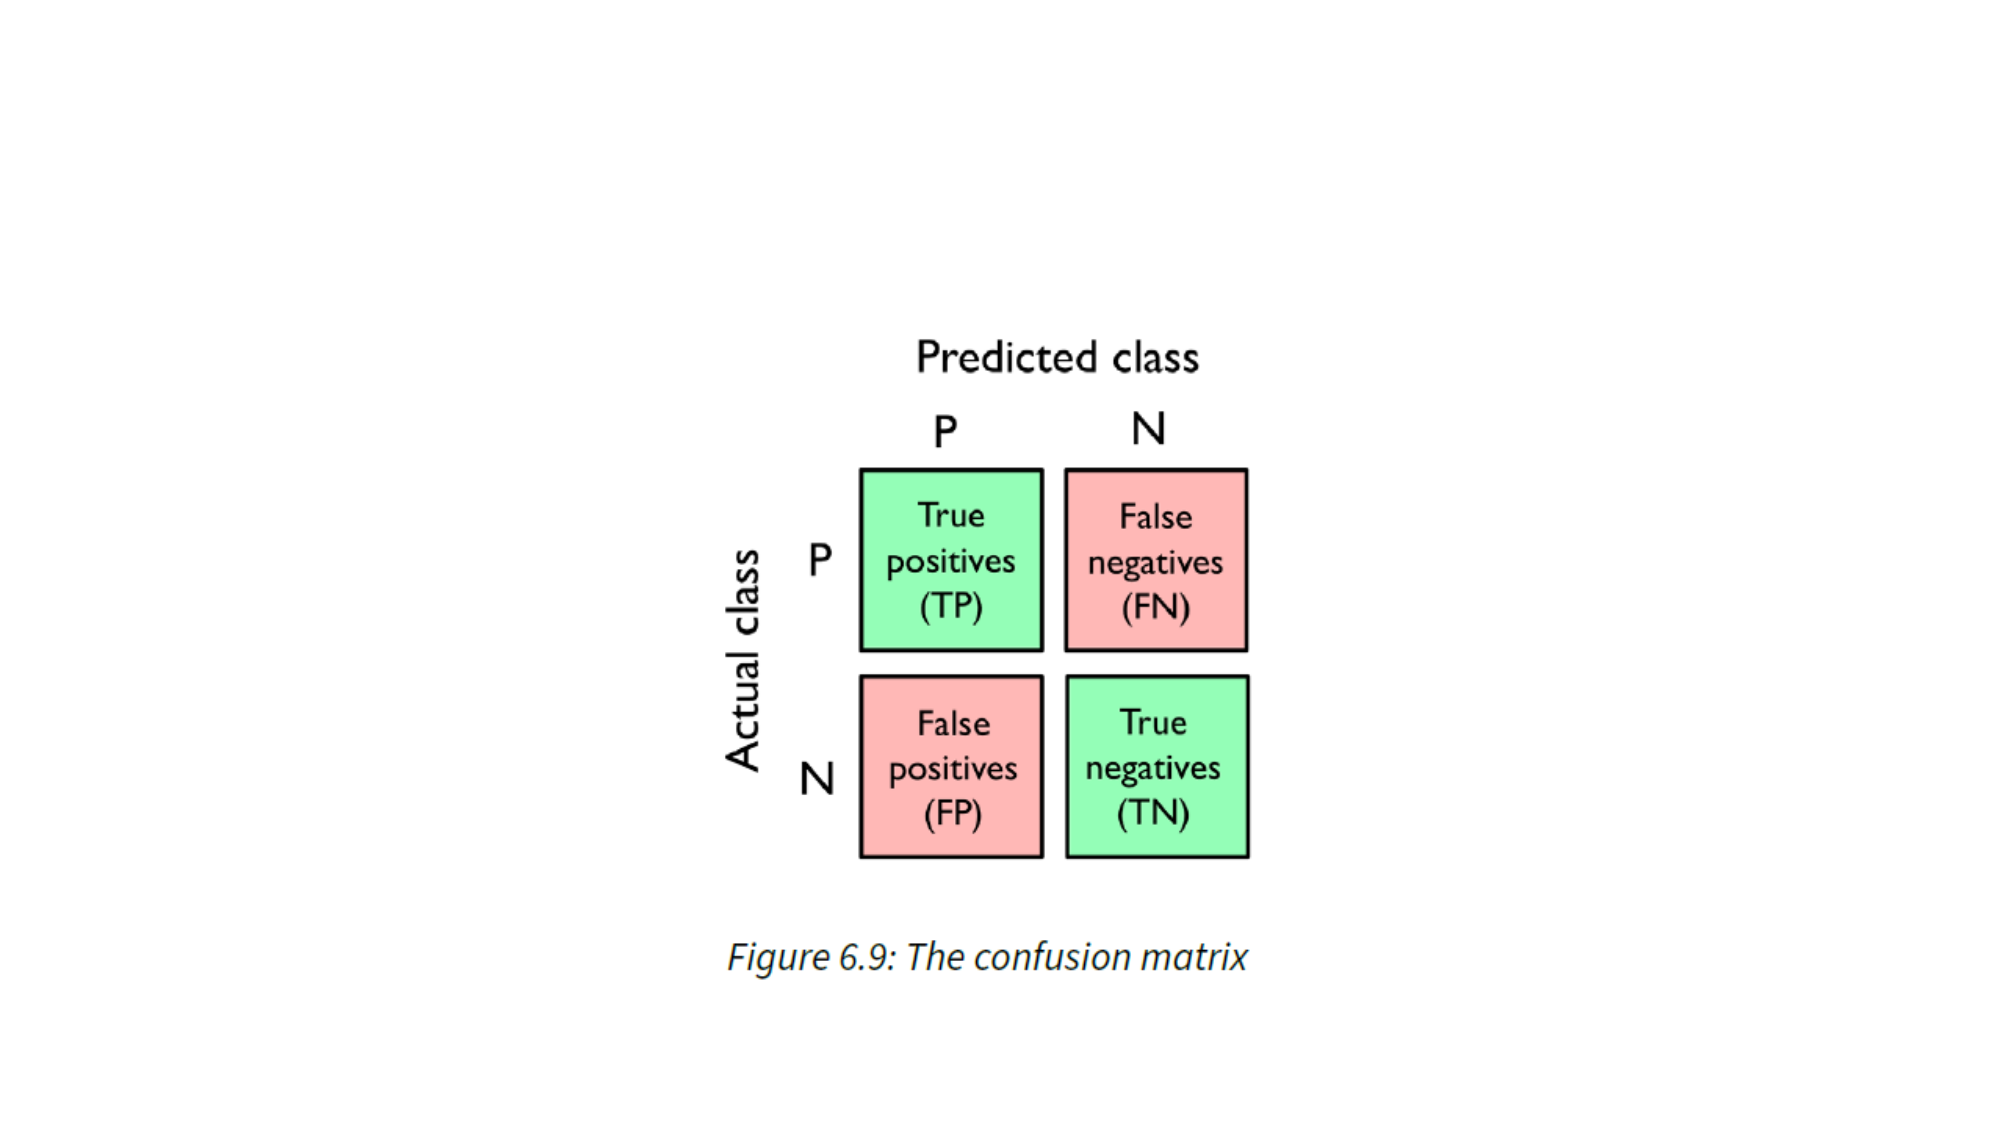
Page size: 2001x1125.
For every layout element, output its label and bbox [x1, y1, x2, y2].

list [688, 327, 1311, 986]
